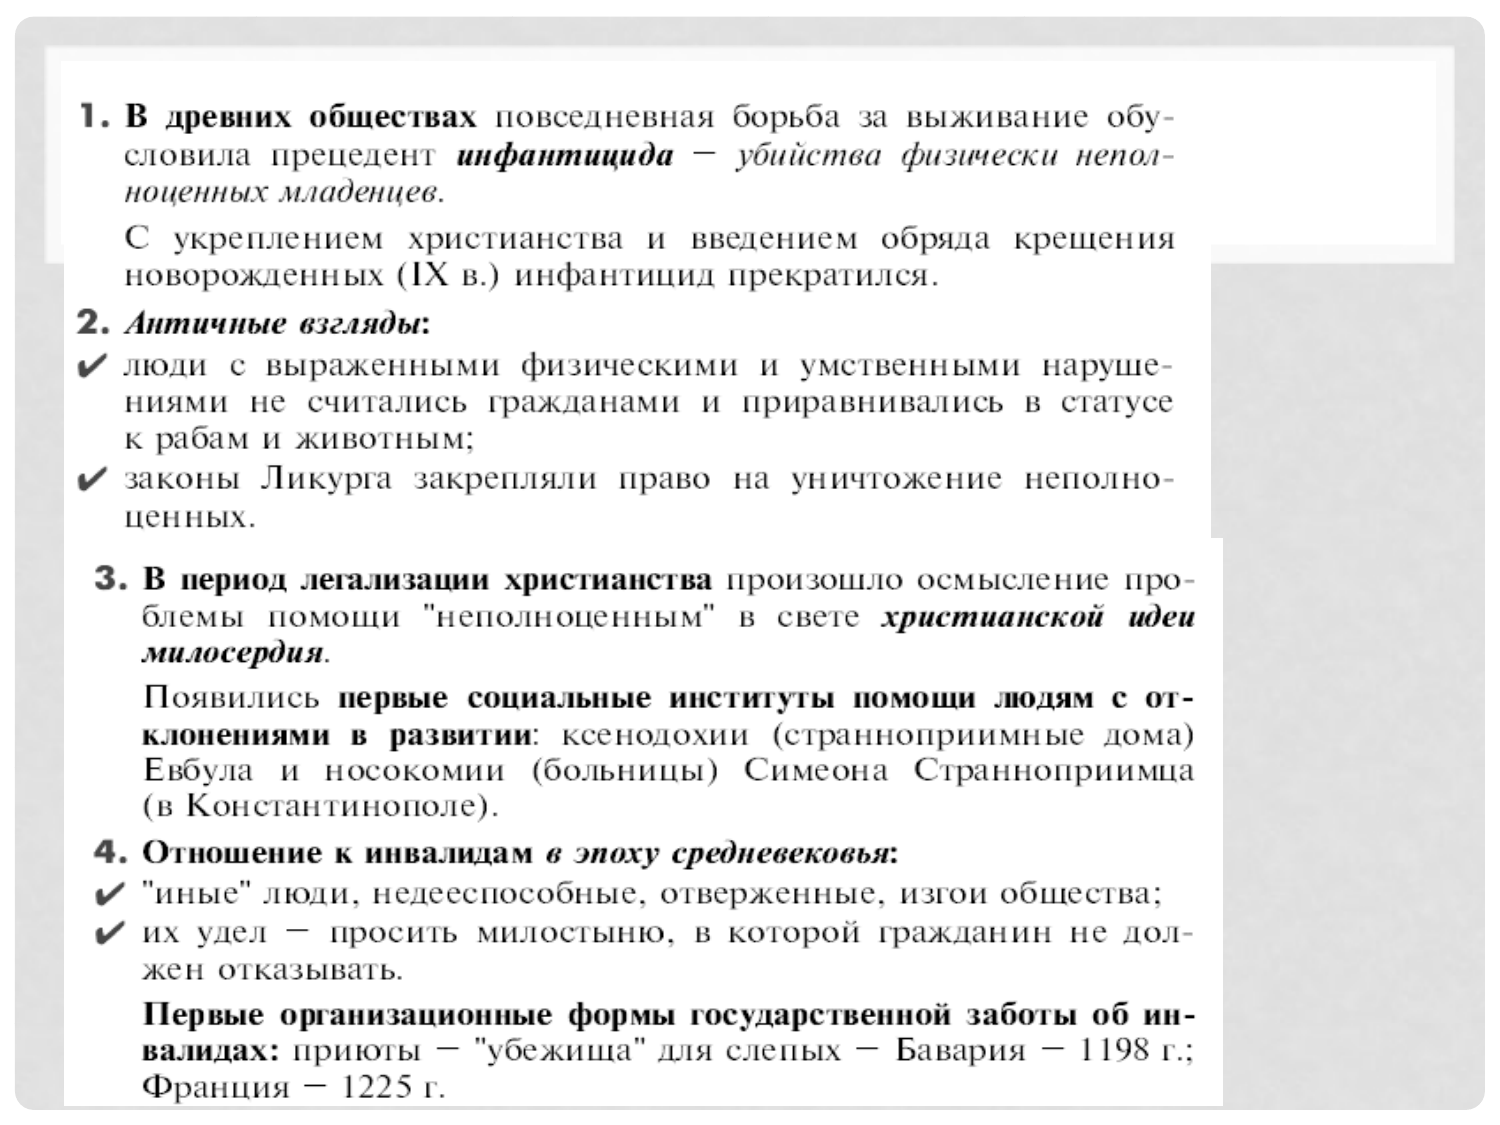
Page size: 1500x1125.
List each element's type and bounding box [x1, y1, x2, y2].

picture [64, 89, 1223, 1107]
